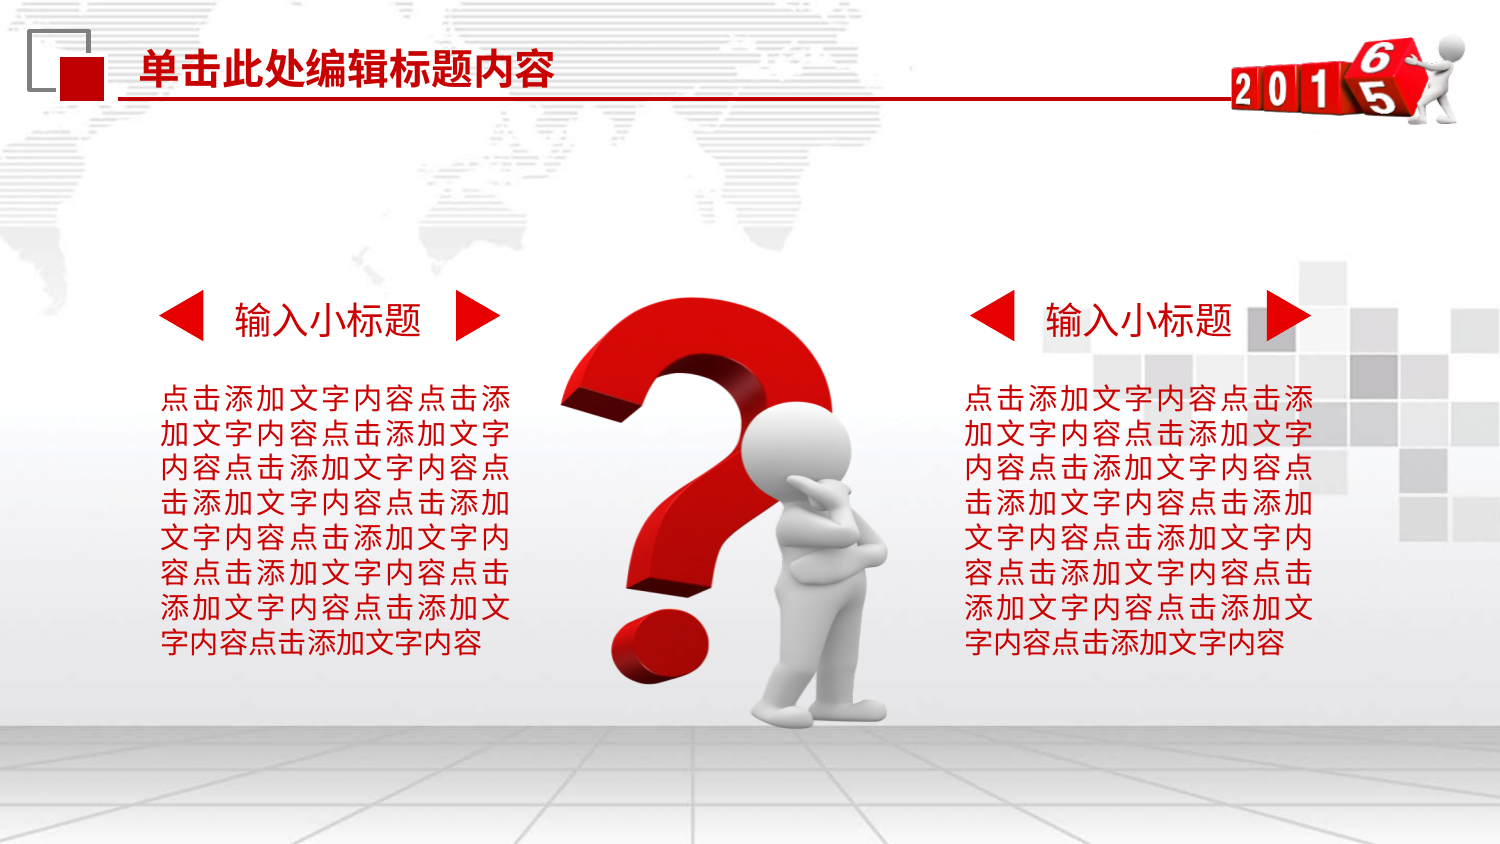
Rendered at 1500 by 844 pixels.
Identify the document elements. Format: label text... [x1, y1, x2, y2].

text_box 输入小标题 [1030, 289, 1248, 350]
text_box 单击此处编辑标题内容 [123, 35, 1093, 94]
text_box 点击添加文字内容点击添加文字内容点击添加文字内容点击添加文字内容点击添加文字内容点击添加文字内容点击添加文字内容点击添加文字内容点击添加文字内容点击添加文字内容点击添加文字内容 [949, 372, 1329, 668]
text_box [29, 30, 107, 104]
text_box 点击添加文字内容点击添加文字内容点击添加文字内容点击添加文字内容点击添加文字内容点击添加文字内容点击添加文字内容点击添加文字内容点击添加文字内容点击添加文字内容点击添加文字内容 [145, 372, 526, 668]
text_box 输入小标题 [219, 289, 438, 350]
text_box [1264, 288, 1314, 344]
text_box [967, 288, 1017, 344]
text_box [156, 288, 206, 344]
text_box [453, 288, 503, 344]
picture [0, 0, 1500, 844]
